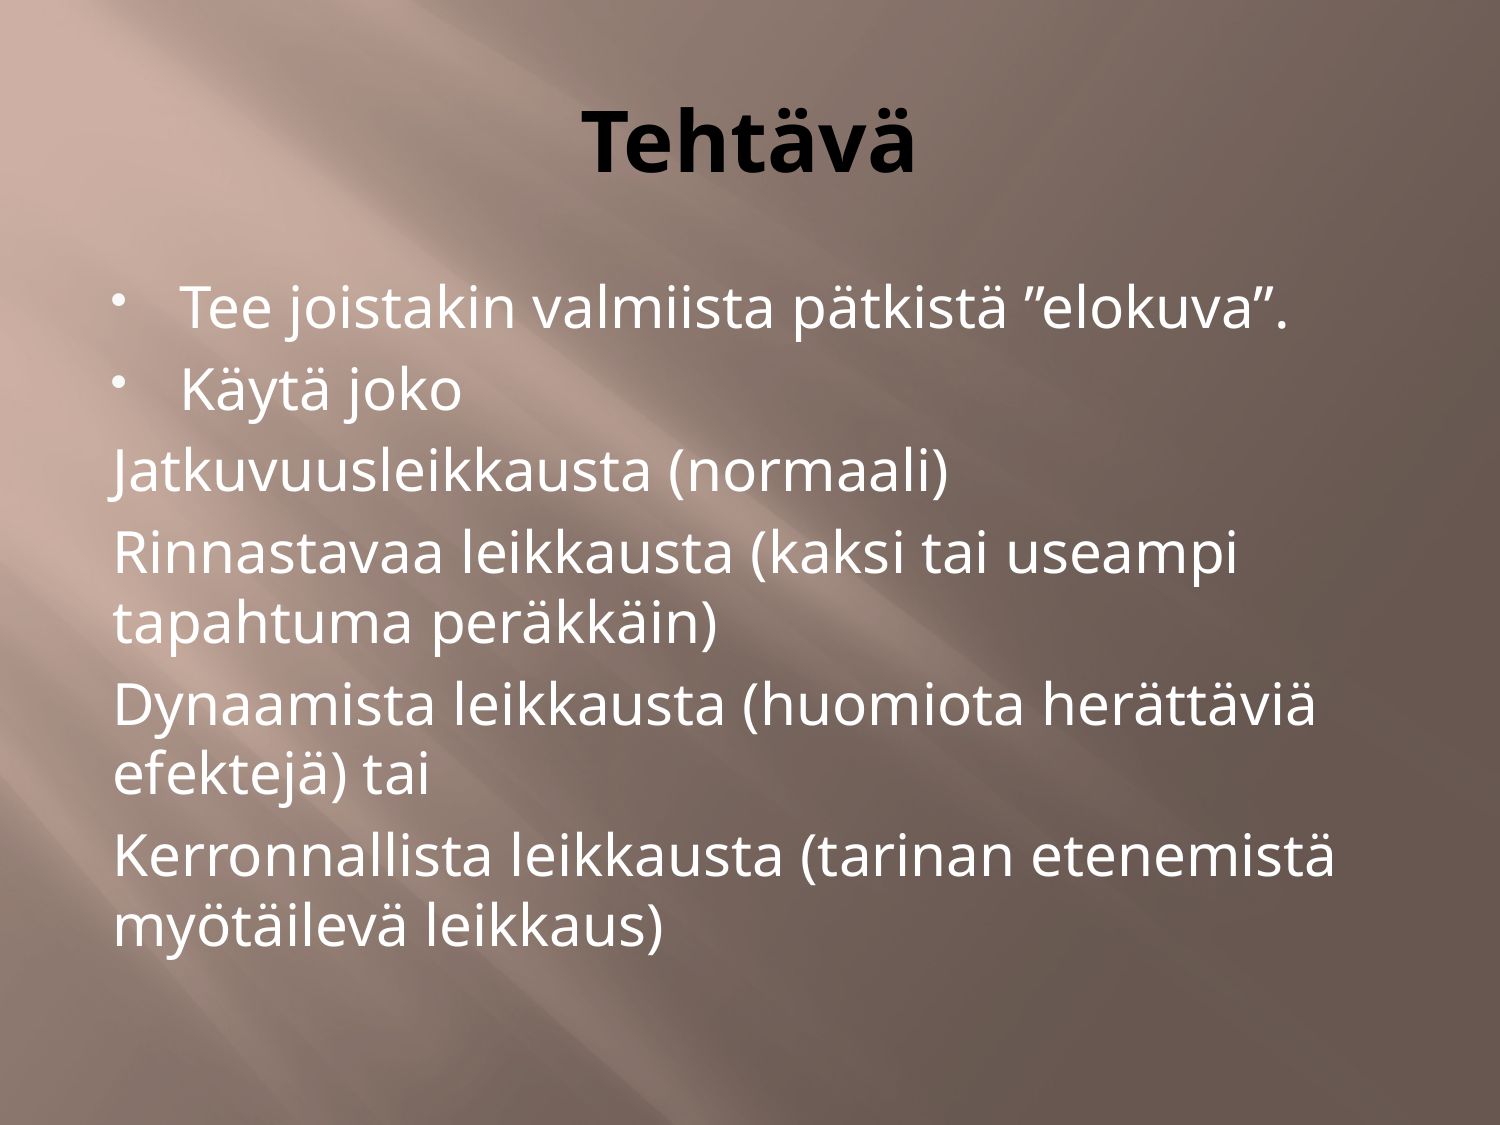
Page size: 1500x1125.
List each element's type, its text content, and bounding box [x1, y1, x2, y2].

list Tee joistakin valmiista pätkistä ”elokuva”. Käytä joko Jatkuvuusleikkausta (normaali) Rinnastavaa leikkausta (kaksi tai useampi tapahtuma peräkkäin) Dynaamista leikkausta (huomiota herättäviä efektejä) tai Kerronnallista leikkausta (tarinan etenemistä myötäilevä leikkaus) [75, 262, 1425, 1035]
title Tehtävä [75, 45, 1425, 233]
